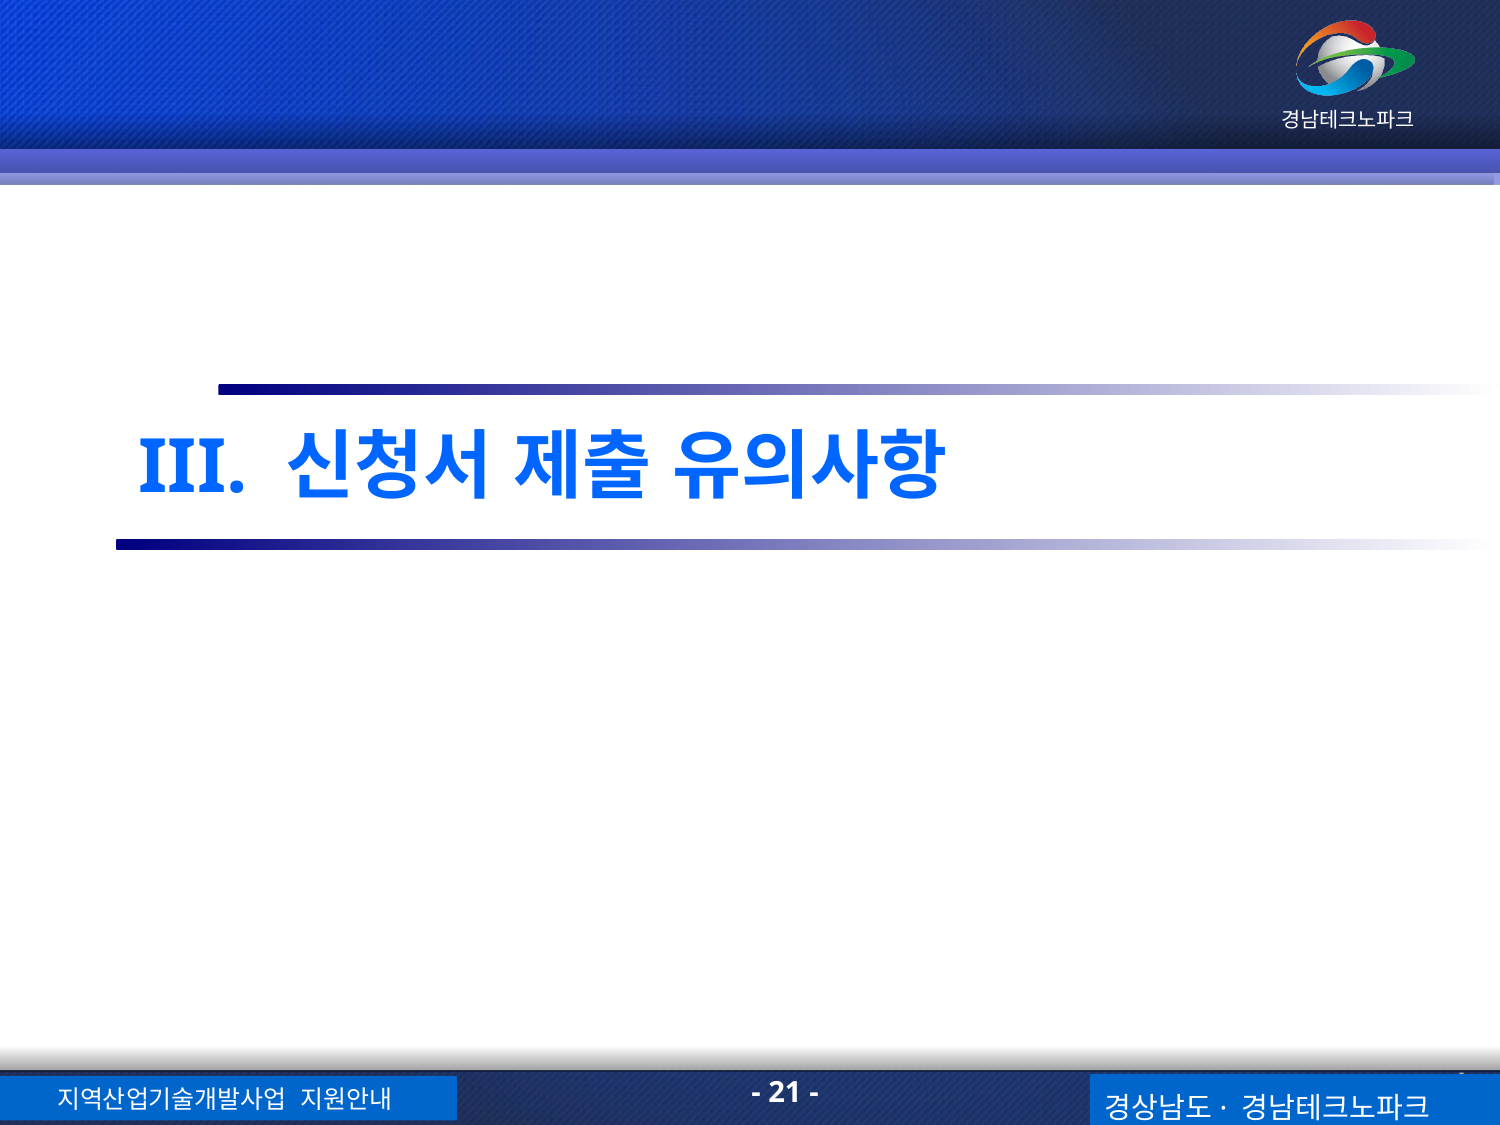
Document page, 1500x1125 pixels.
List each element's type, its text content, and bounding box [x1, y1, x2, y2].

picture [0, 1071, 1500, 1125]
text_box III. 신청서 제출 유의사항 [123, 410, 1483, 515]
text_box [218, 383, 1500, 396]
text_box [116, 538, 1500, 551]
picture [0, 0, 1500, 148]
